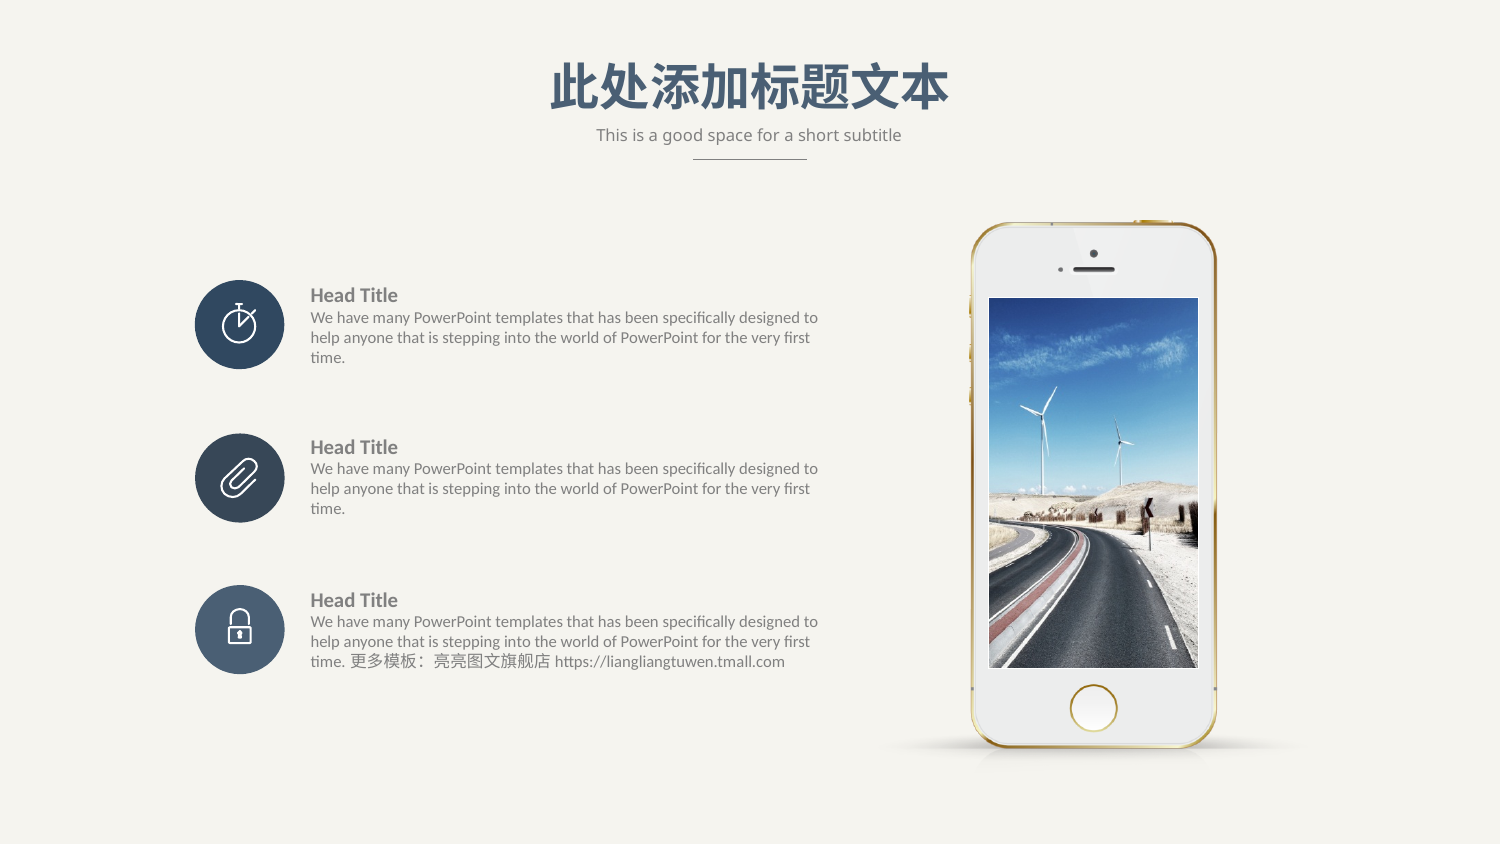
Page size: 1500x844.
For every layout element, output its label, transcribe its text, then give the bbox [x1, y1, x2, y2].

text_box [195, 585, 285, 675]
text_box Head Title We have many PowerPoint templates that has been specifically designed to help anyone that is stepping into the world of PowerPoint for the very first time. [310, 282, 768, 368]
text_box Head Title We have many PowerPoint templates that has been specifically designed to help anyone that is stepping into the world of PowerPoint for the very first time. [310, 433, 768, 519]
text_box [222, 303, 256, 343]
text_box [228, 608, 251, 644]
text_box 此处添加标题文本 [535, 47, 965, 123]
text_box [195, 433, 285, 523]
text_box This is a good space for a short subtitle [581, 117, 918, 153]
text_box Head Title We have many PowerPoint templates that has been specifically designed to help anyone that is stepping into the world of PowerPoint for the very first time.更多模板：亮亮图文旗舰店https://liangliangtuwen.tmall.com [310, 586, 768, 672]
text_box [221, 458, 257, 498]
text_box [773, 220, 1412, 781]
text_box [194, 280, 285, 370]
